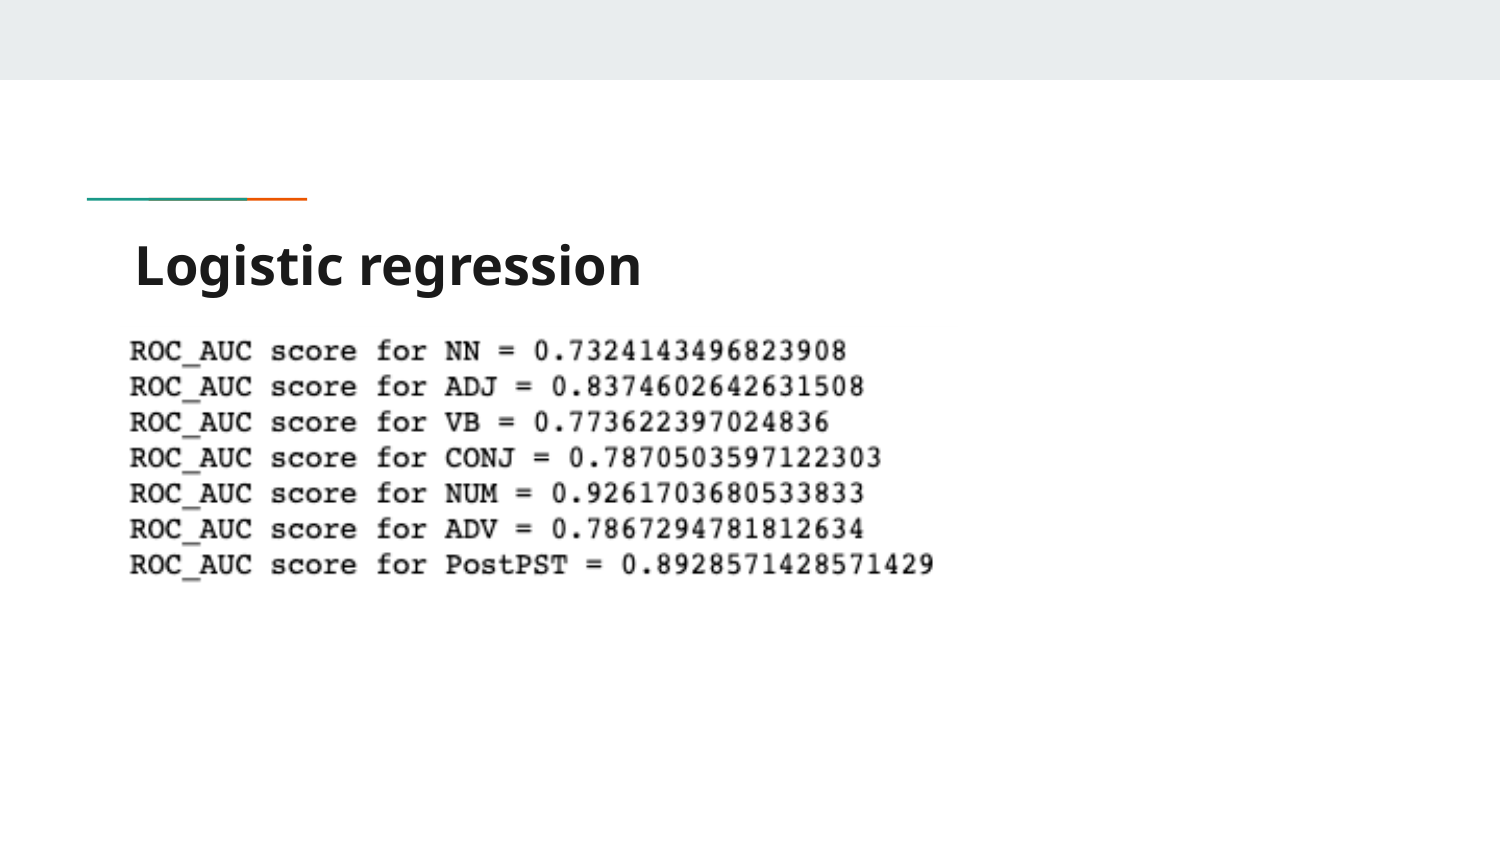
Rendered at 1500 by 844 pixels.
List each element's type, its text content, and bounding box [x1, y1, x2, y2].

picture [119, 325, 958, 591]
title Logistic regression [119, 216, 1381, 305]
